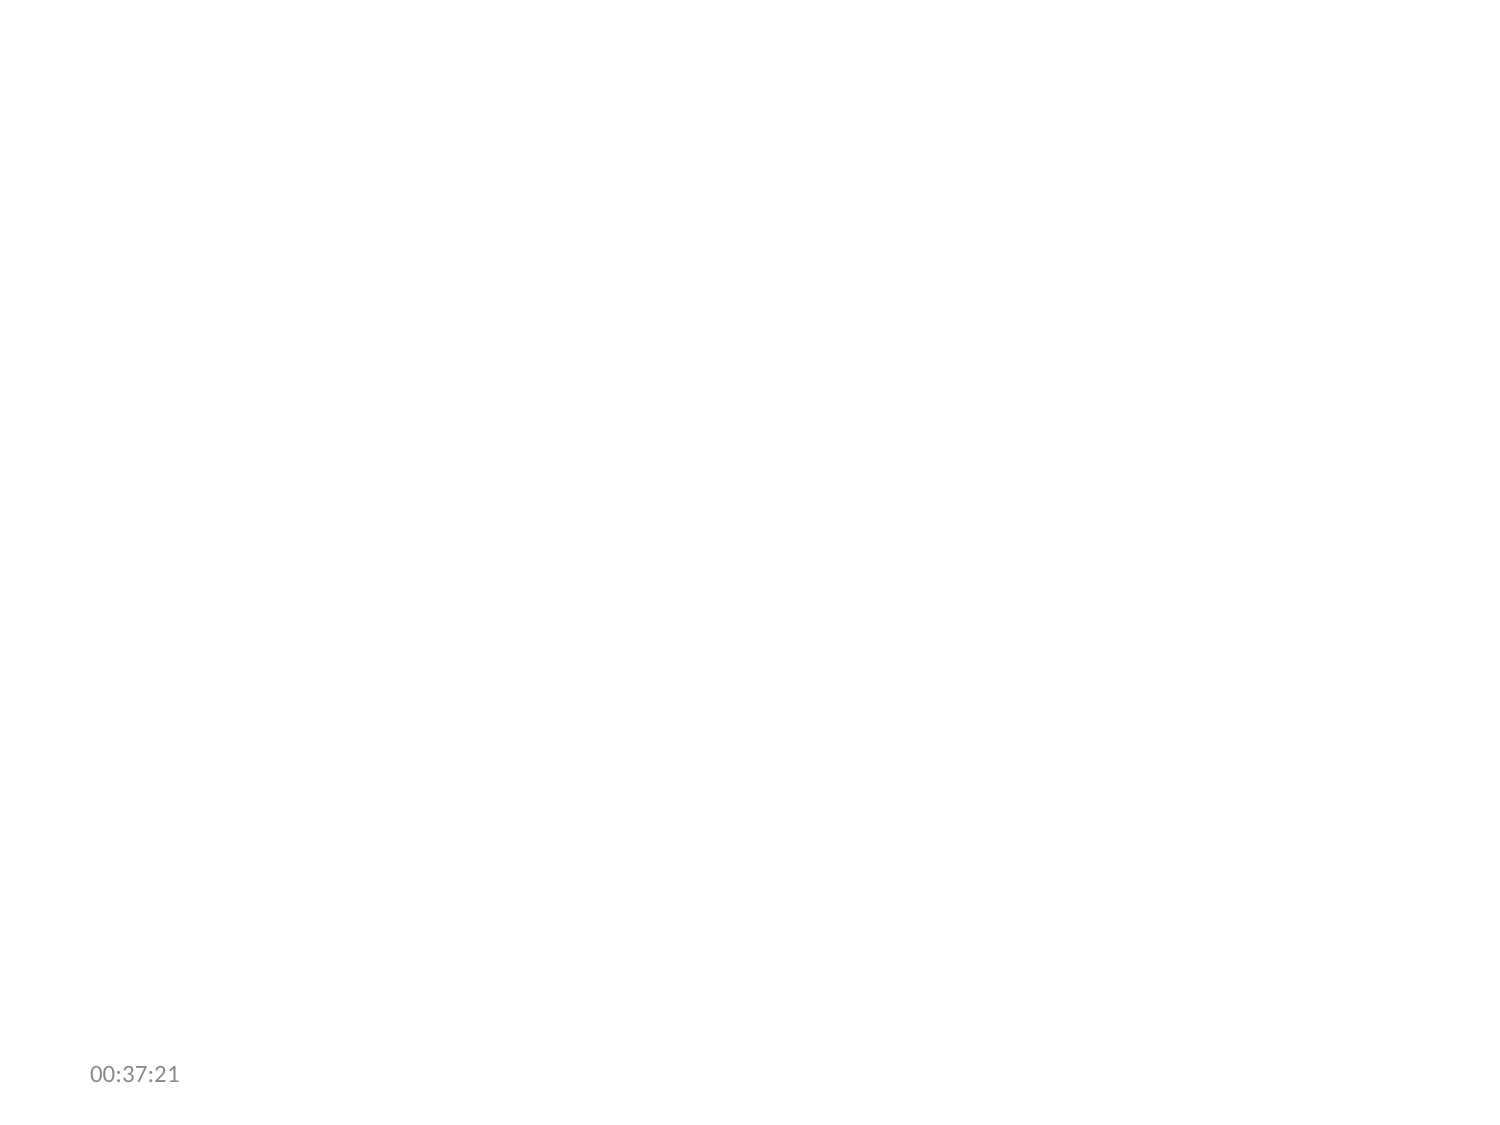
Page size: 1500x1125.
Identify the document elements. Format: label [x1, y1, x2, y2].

slide_number [75, 1042, 425, 1103]
